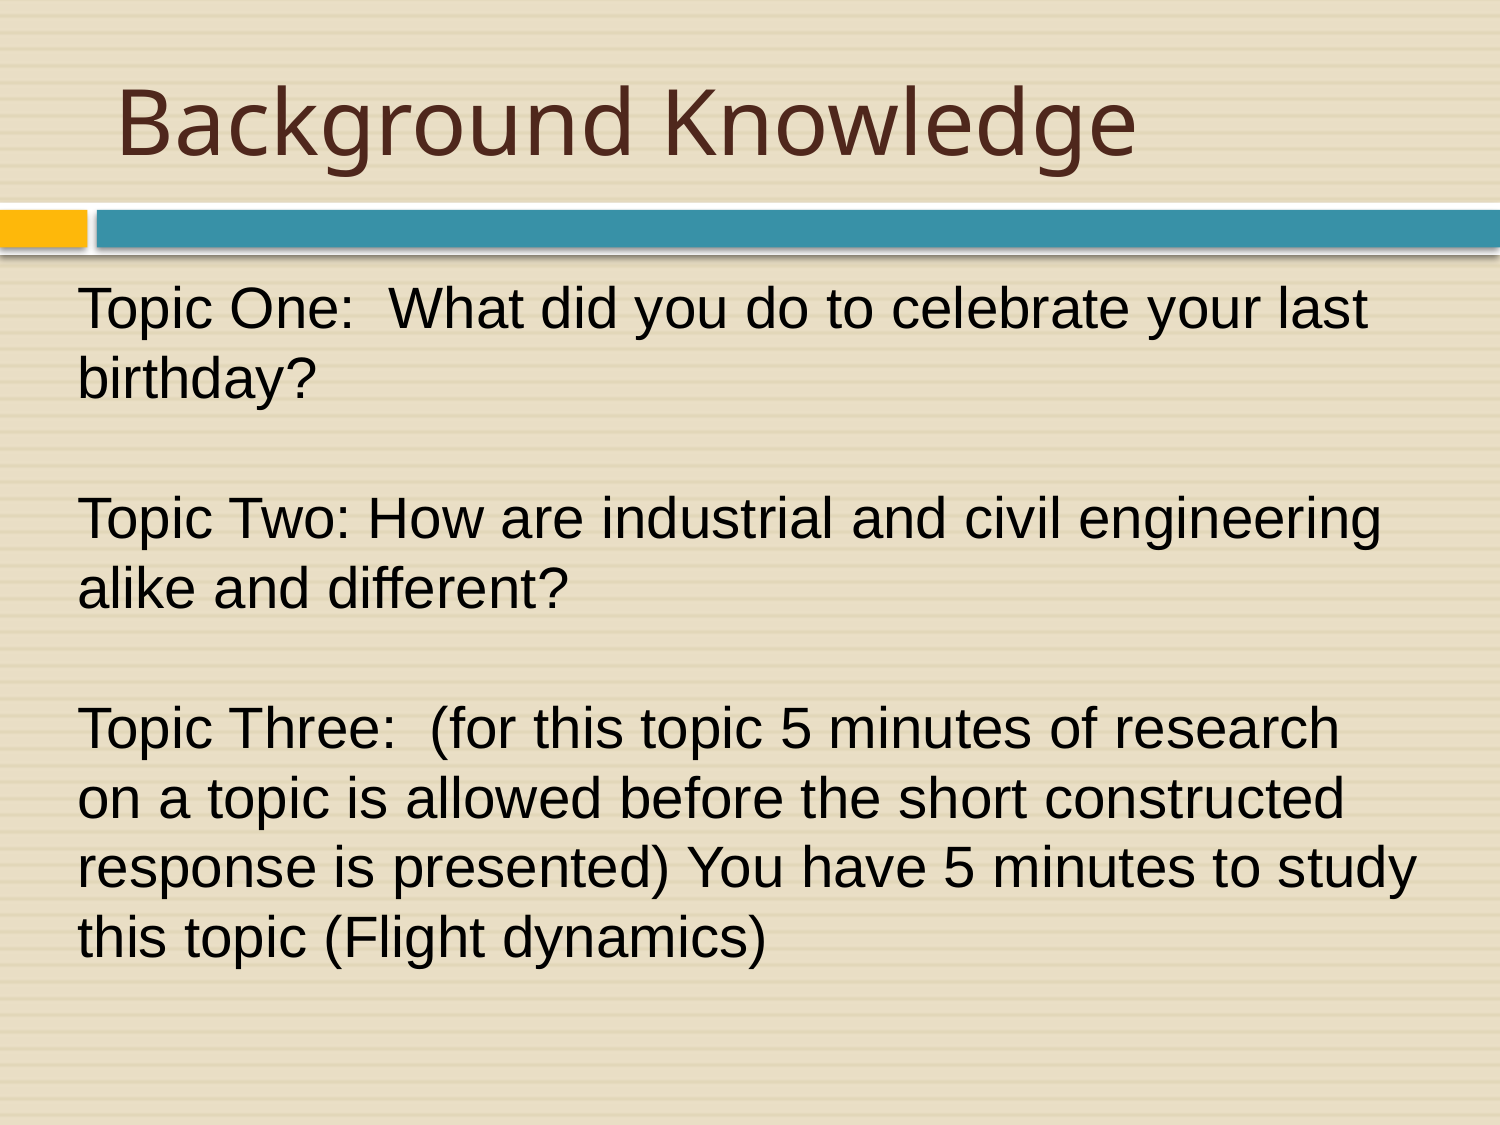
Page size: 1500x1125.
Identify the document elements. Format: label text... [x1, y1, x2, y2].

text_box Topic One: What did you do to celebrate your last birthday? Topic Two: How are industrial and civil engineering alike and different? Topic Three: (for this topic 5 minutes of research on a topic is allowed before the short constructed response is presented) You have 5 minutes to study this topic (Flight dynamics) [62, 262, 1438, 977]
title Background Knowledge [99, 37, 1438, 201]
